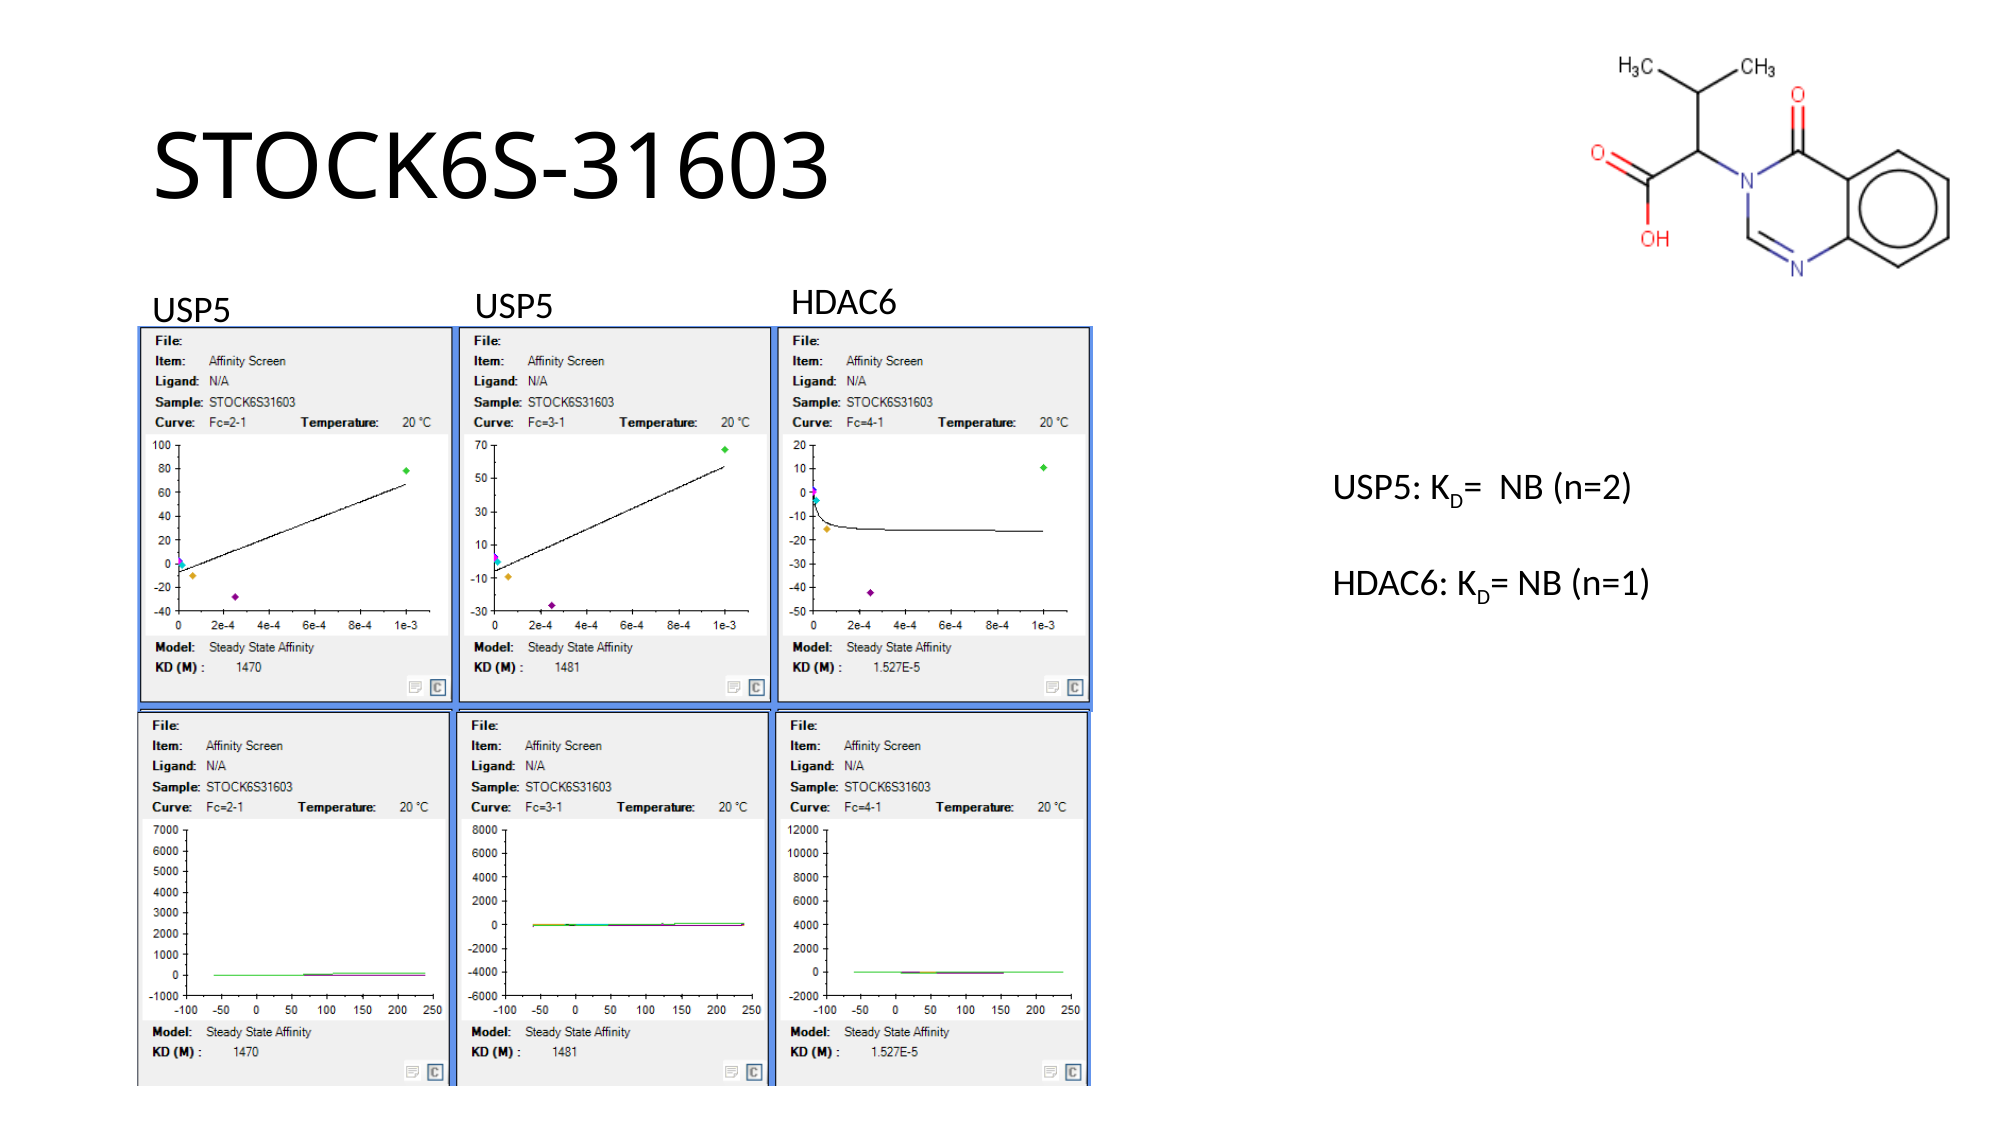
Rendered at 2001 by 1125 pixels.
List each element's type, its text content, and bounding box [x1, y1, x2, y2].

text_box USP5: KD= NB (n=2) HDAC6: KD= NB (n=1) [1317, 454, 1841, 617]
text_box USP5 [459, 273, 642, 326]
text_box HDAC6 [776, 269, 958, 326]
picture [137, 326, 1093, 1086]
text_box USP5 [137, 277, 320, 326]
title STOCK6S-31603 [137, 59, 1559, 278]
picture [1559, 13, 2000, 308]
